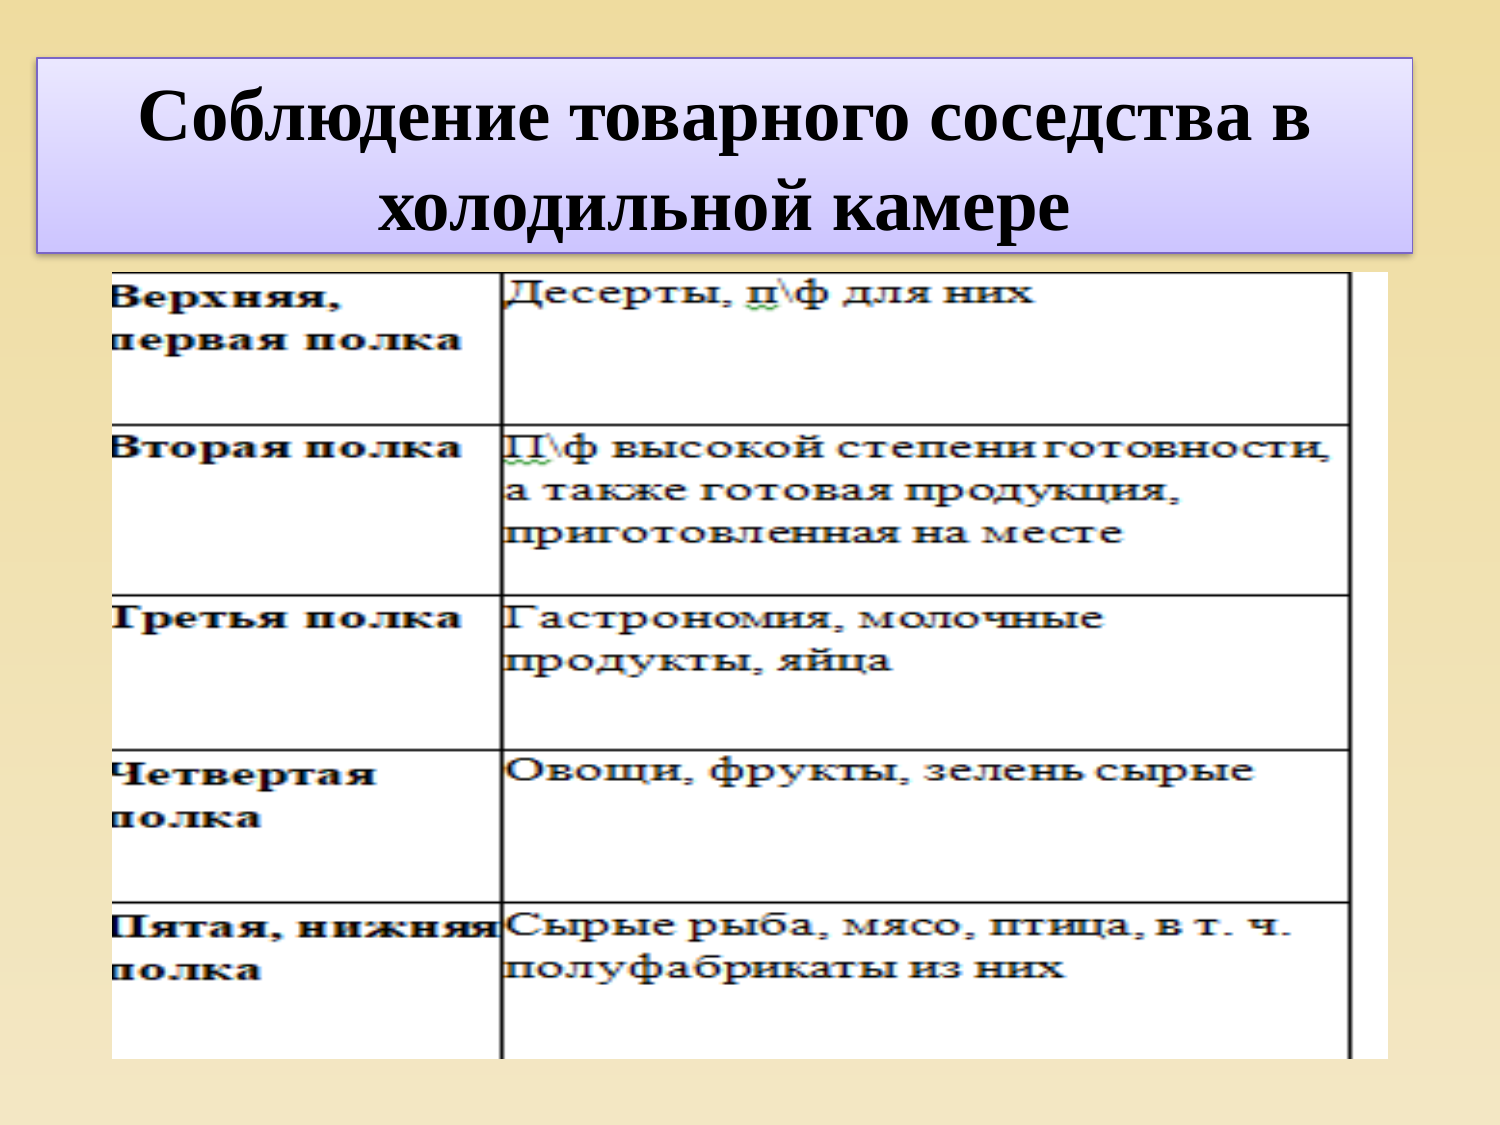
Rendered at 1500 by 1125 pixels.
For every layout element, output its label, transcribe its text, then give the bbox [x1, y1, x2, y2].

picture [111, 271, 1389, 1059]
text_box Соблюдение товарного соседства в холодильной камере [36, 57, 1413, 254]
